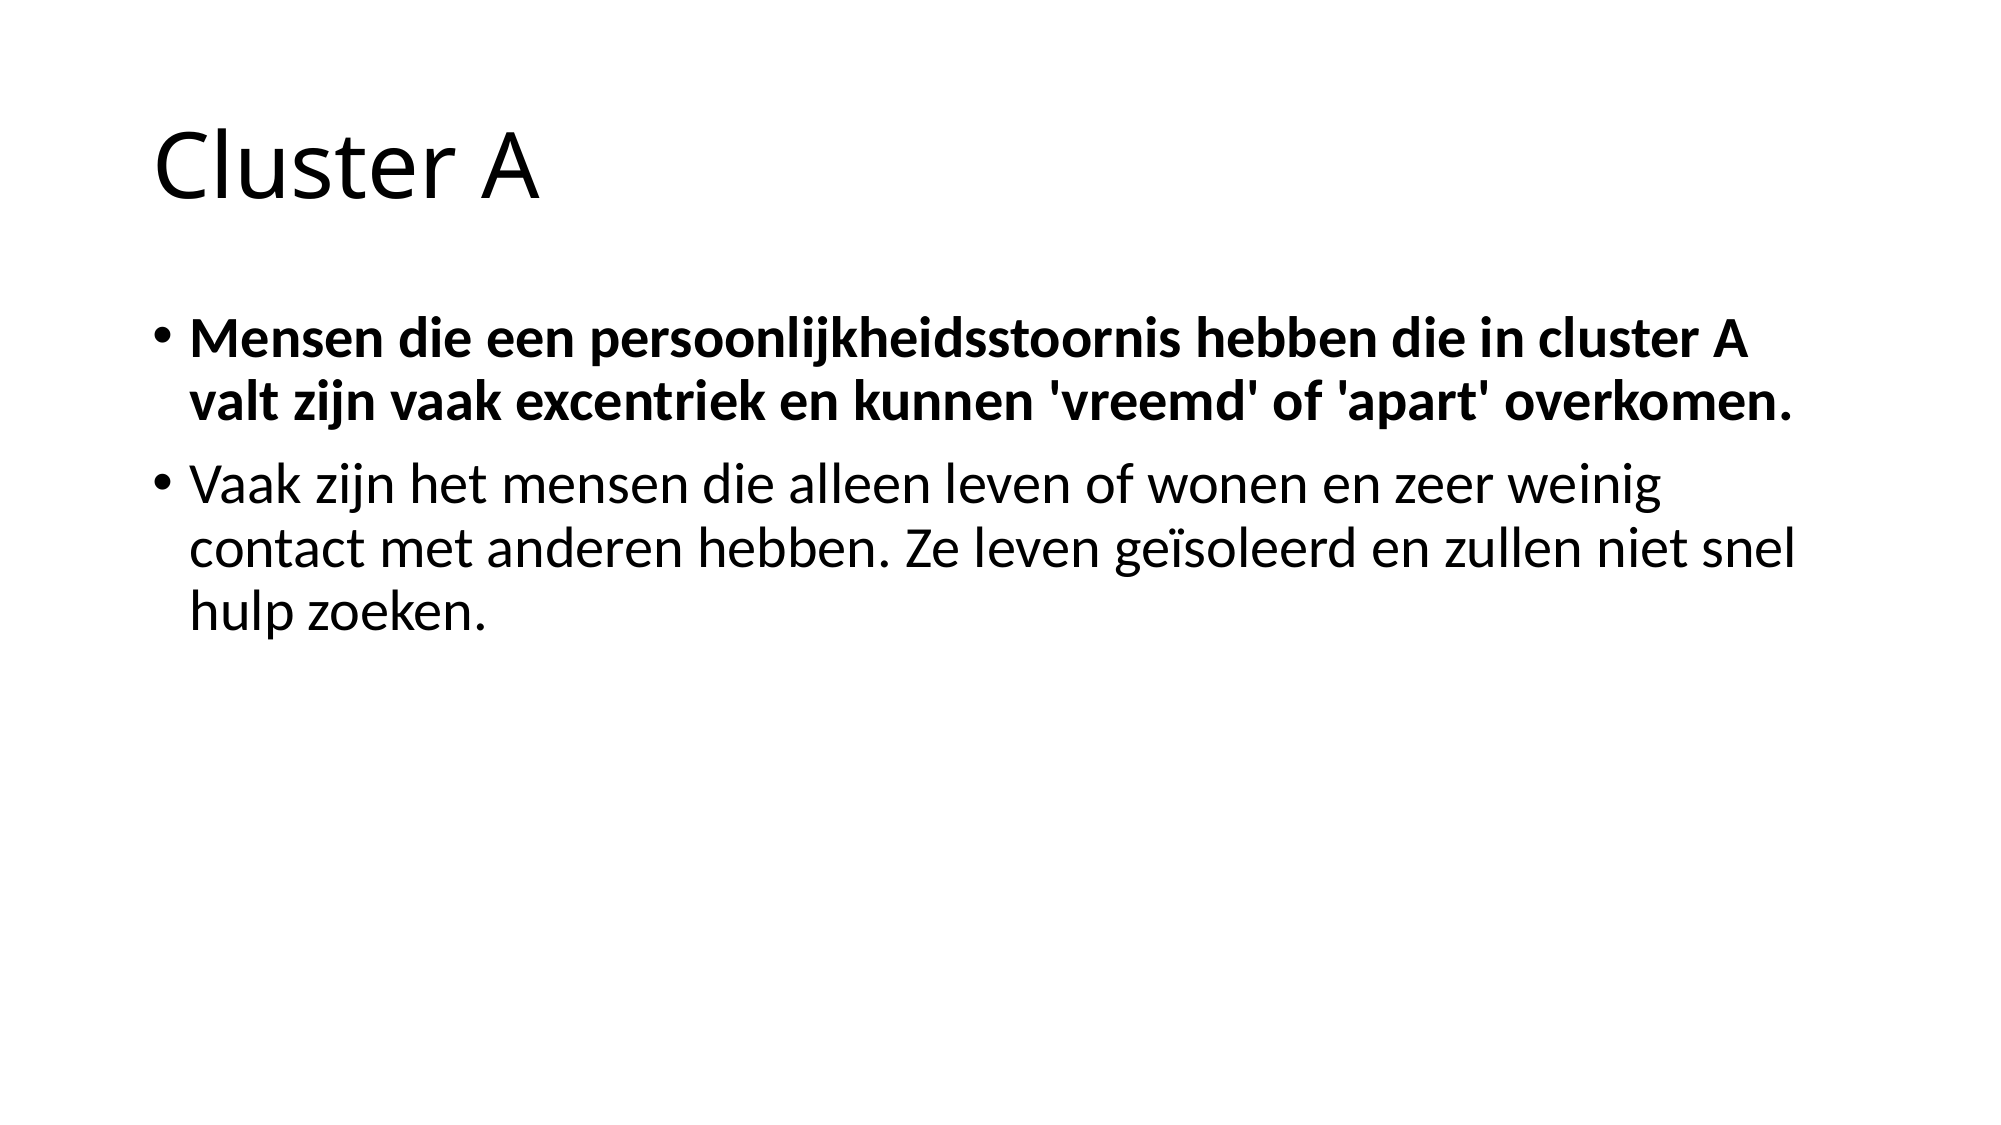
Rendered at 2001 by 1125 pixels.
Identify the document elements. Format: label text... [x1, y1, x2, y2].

title Cluster A [137, 59, 1863, 278]
list Mensen die een persoonlijkheidsstoornis hebben die in cluster A valt zijn vaak excentriek en kunnen 'vreemd' of 'apart' overkomen. Vaak zijn het mensen die alleen leven of wonen en zeer weinig contact met anderen hebben. Ze leven geïsoleerd en zullen niet snel hulp zoeken. [137, 299, 1863, 1014]
